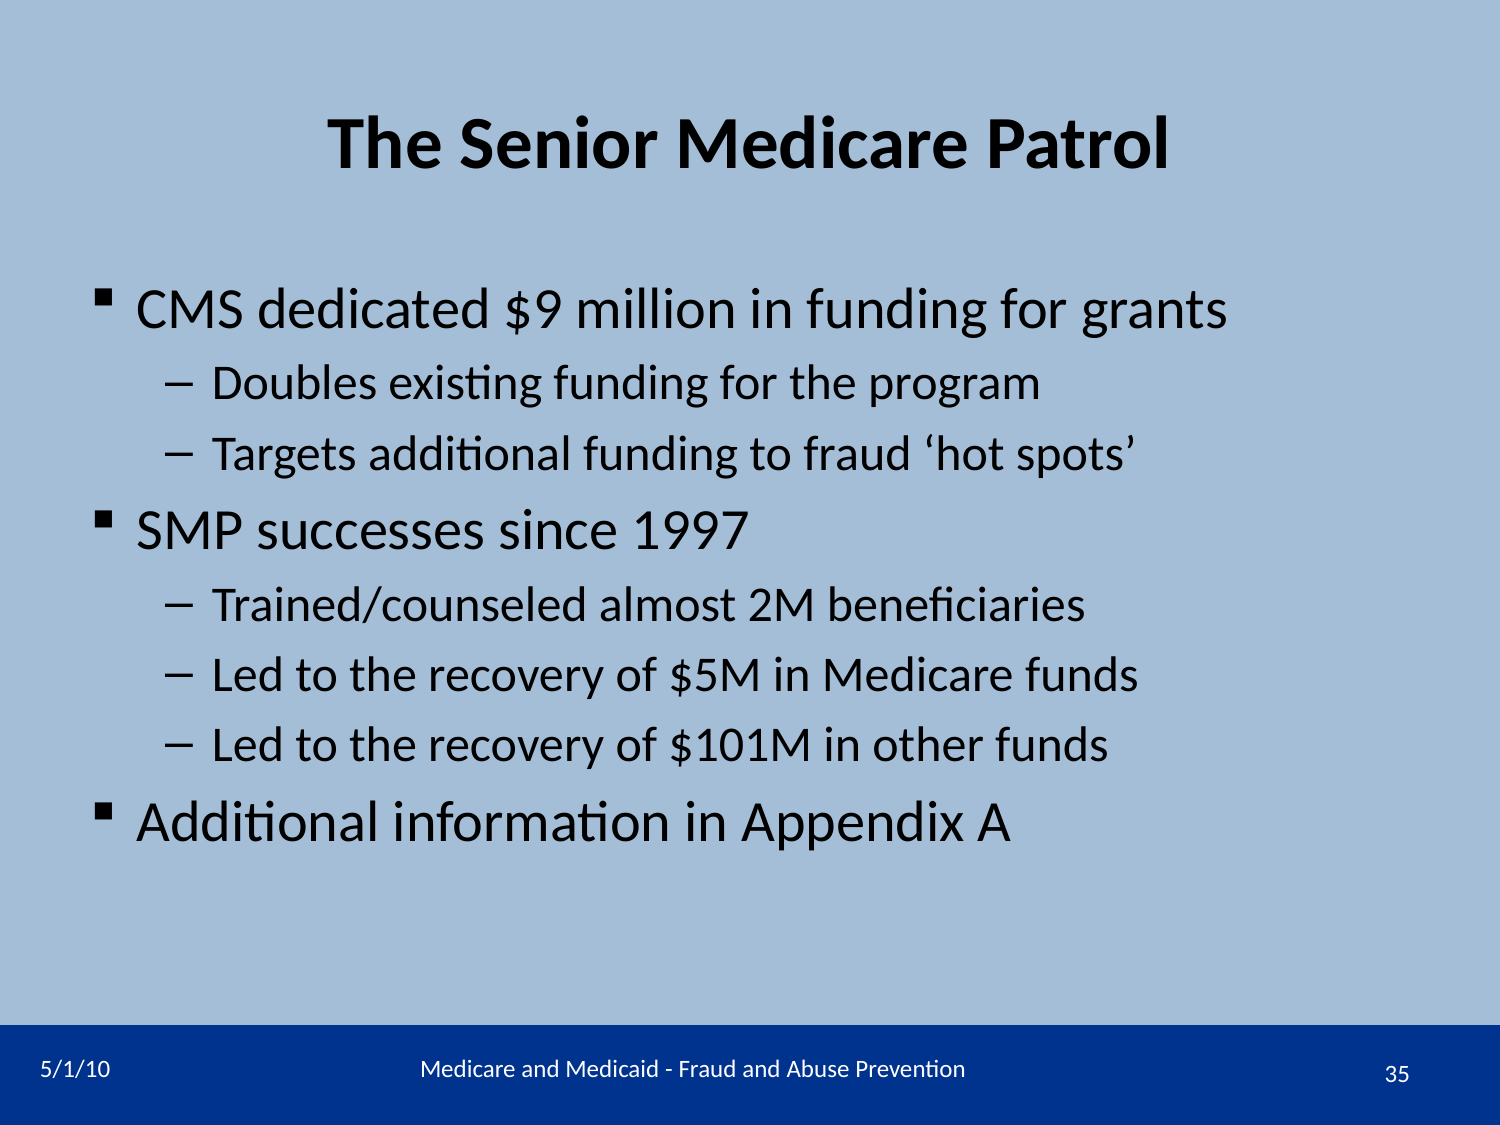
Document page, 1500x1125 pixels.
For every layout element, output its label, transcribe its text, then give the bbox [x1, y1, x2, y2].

slide_number 35 [1074, 1042, 1425, 1103]
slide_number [24, 1037, 375, 1098]
title The Senior Medicare Patrol [74, 44, 1426, 233]
list CMS dedicated $9 million in funding for grants Doubles existing funding for the program Targets additional funding to fraud ‘hot spots’ SMP successes since 1997 Trained/counseled almost 2M beneficiaries Led to the recovery of $5M in Medicare funds Led to the recovery of $101M in other funds Additional information in Appendix A [74, 262, 1426, 1006]
footer Medicare and Medicaid - Fraud and Abuse Prevention [399, 1037, 988, 1098]
